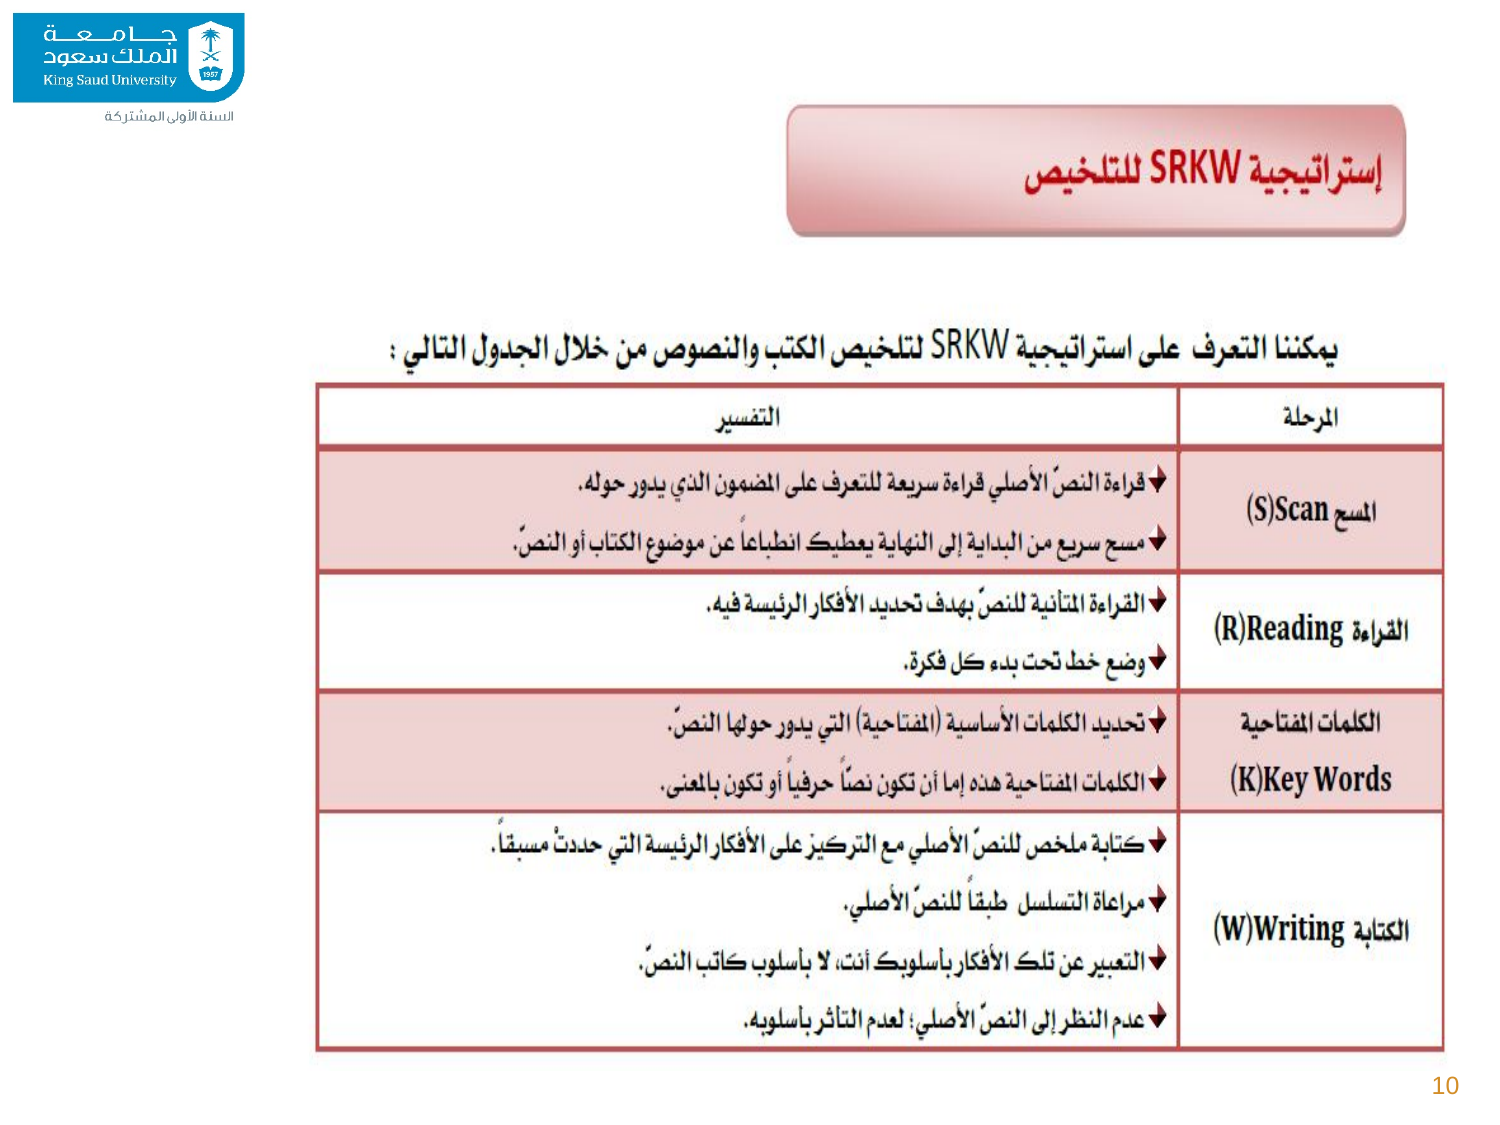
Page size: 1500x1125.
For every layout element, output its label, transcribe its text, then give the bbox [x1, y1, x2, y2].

slide_number 10 [1350, 1086, 1475, 1103]
picture [288, 65, 1489, 1071]
picture [0, 0, 260, 138]
